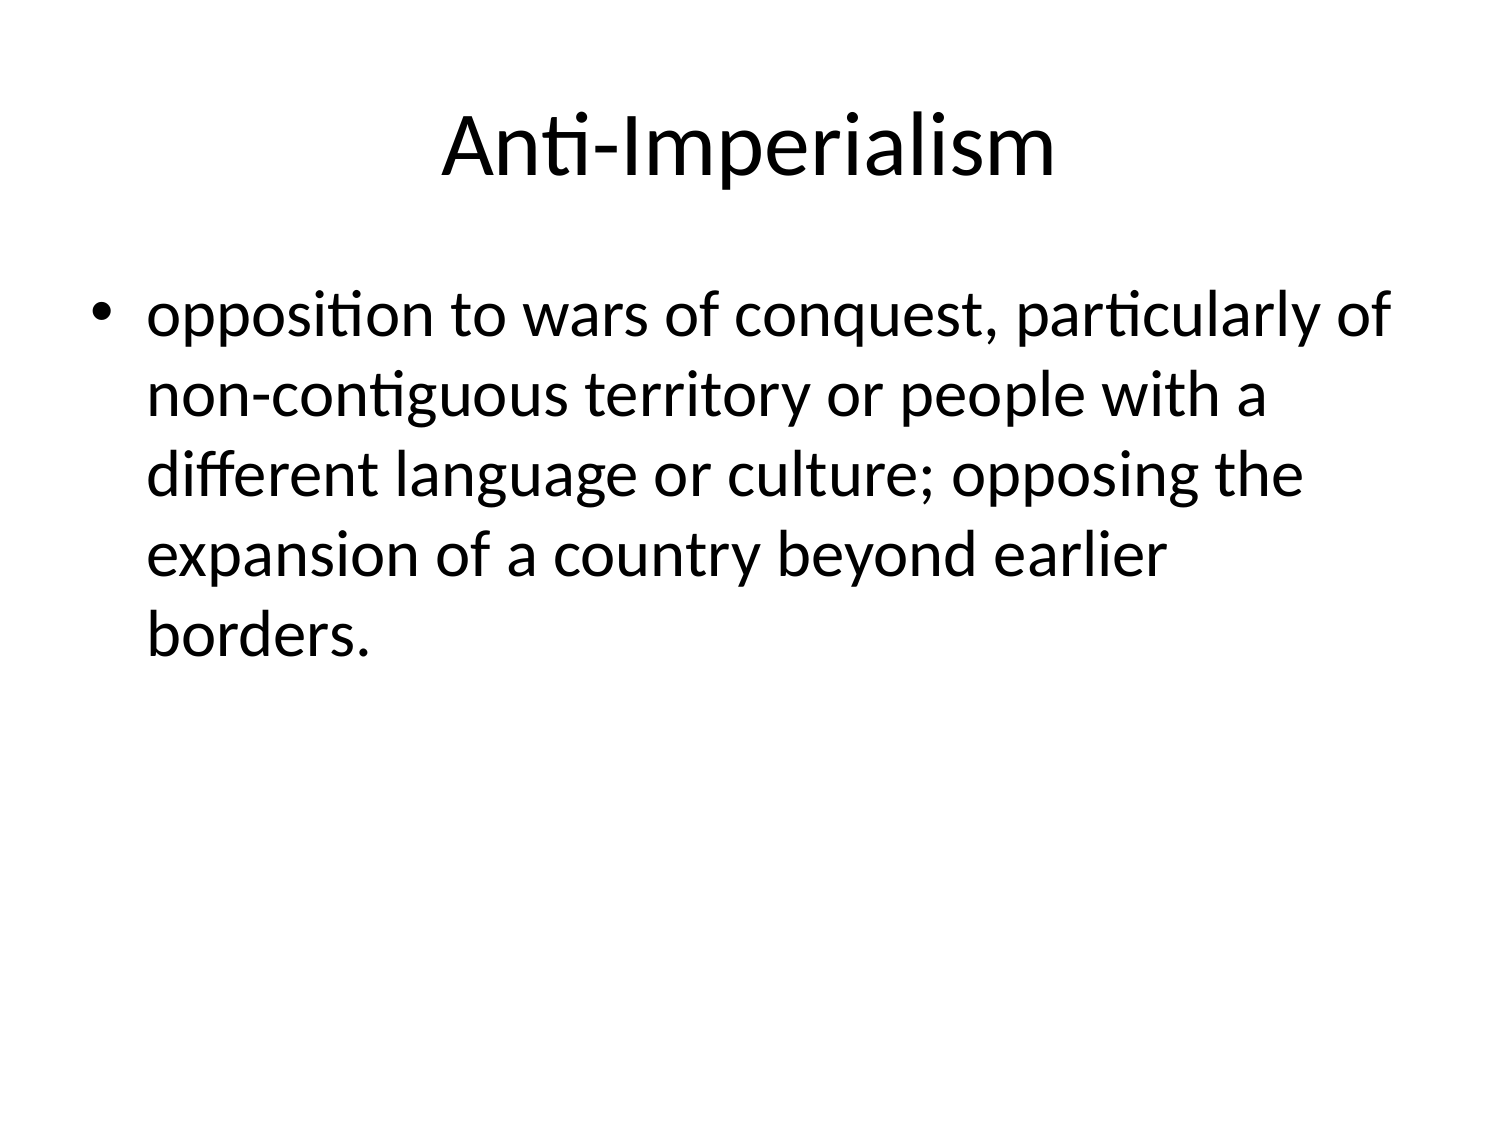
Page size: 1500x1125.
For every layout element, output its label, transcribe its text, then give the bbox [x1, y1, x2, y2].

list opposition to wars of conquest, particularly of non-contiguous territory or people with a different language or culture; opposing the expansion of a country beyond earlier borders. [75, 262, 1425, 1005]
title Anti-Imperialism [75, 45, 1425, 233]
